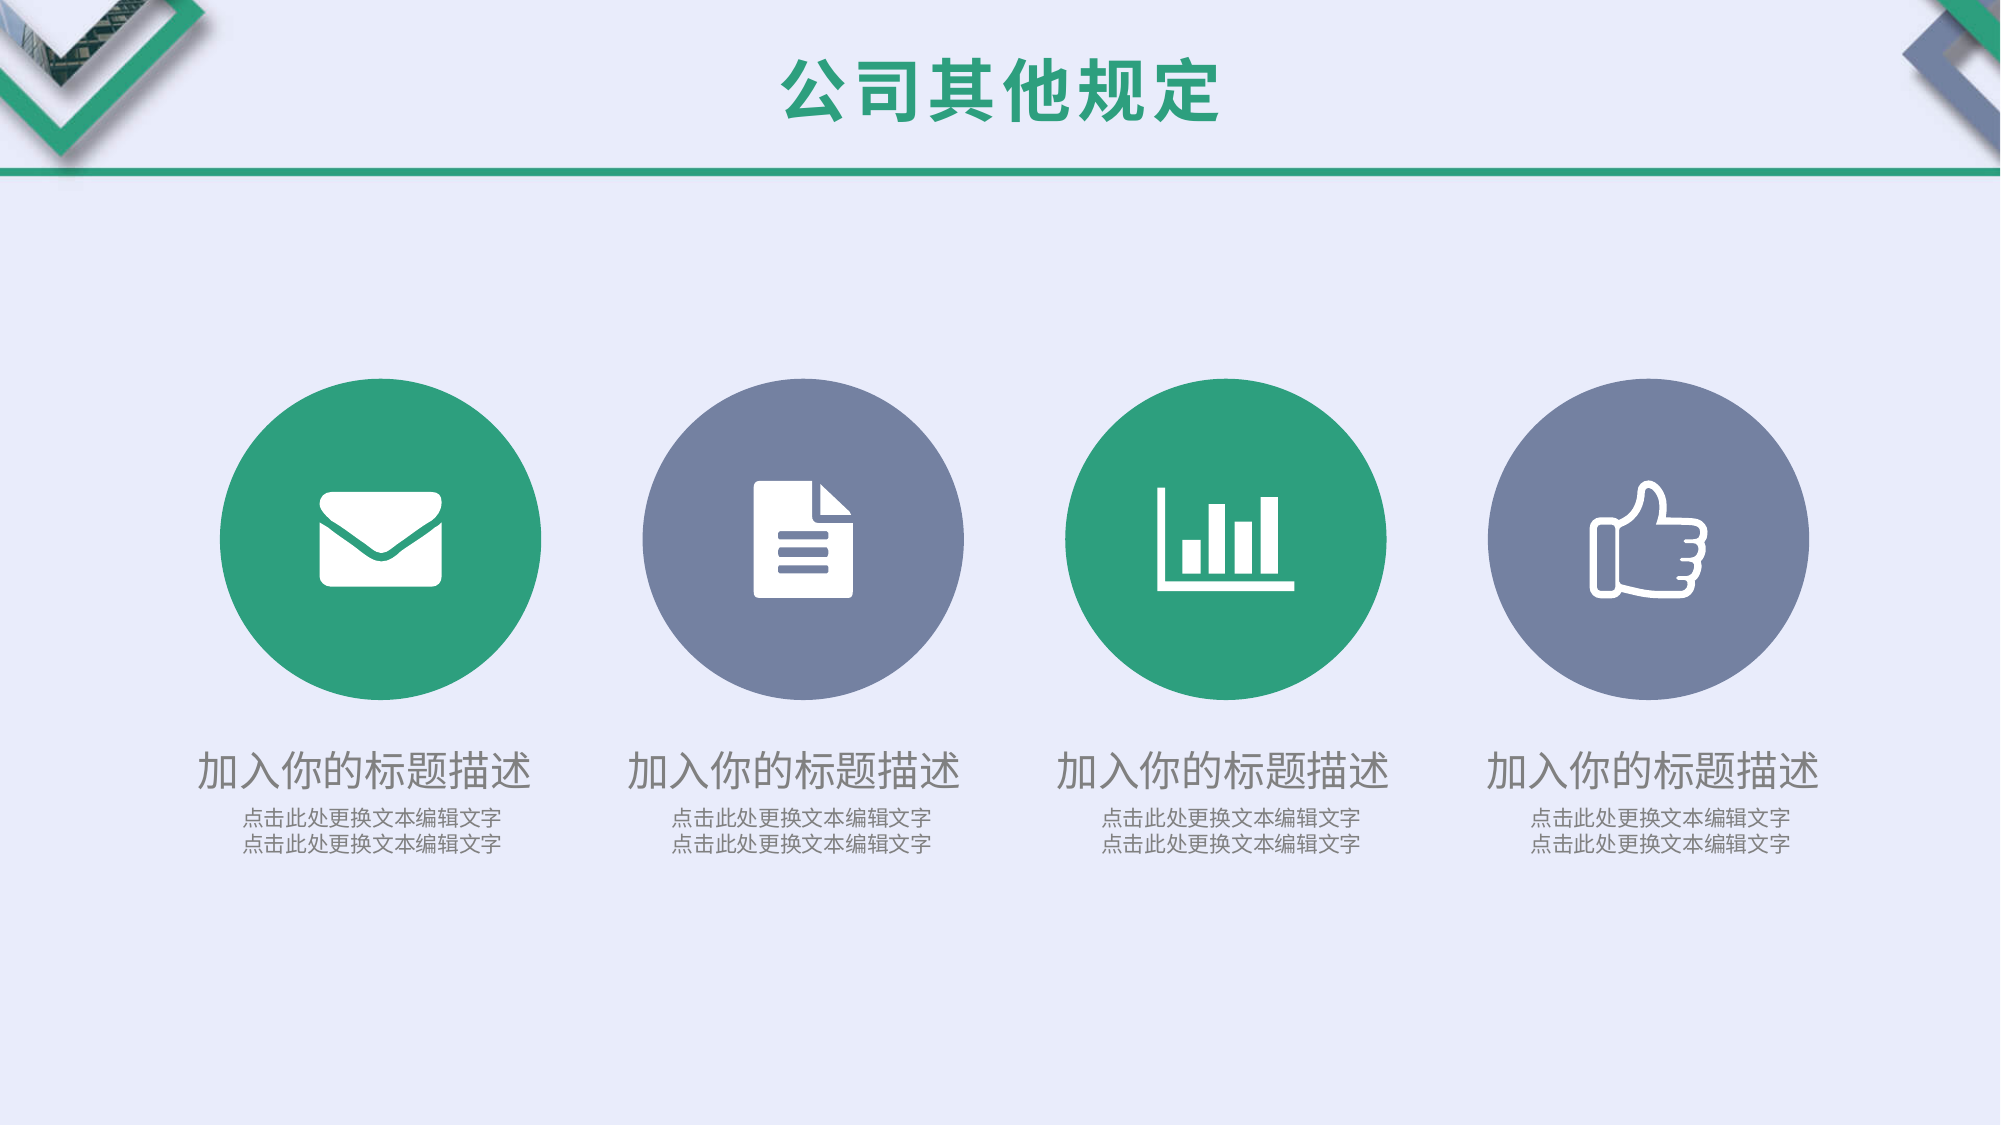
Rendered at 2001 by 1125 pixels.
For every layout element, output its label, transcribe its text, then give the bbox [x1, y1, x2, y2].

picture [0, 0, 2001, 1125]
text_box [1487, 378, 1810, 701]
text_box 公司其他规定 [732, 47, 1267, 130]
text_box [219, 378, 542, 701]
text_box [1013, 737, 1443, 866]
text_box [1443, 737, 1879, 866]
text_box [642, 378, 964, 701]
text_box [1065, 378, 1387, 701]
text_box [584, 737, 1013, 866]
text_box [154, 737, 584, 866]
